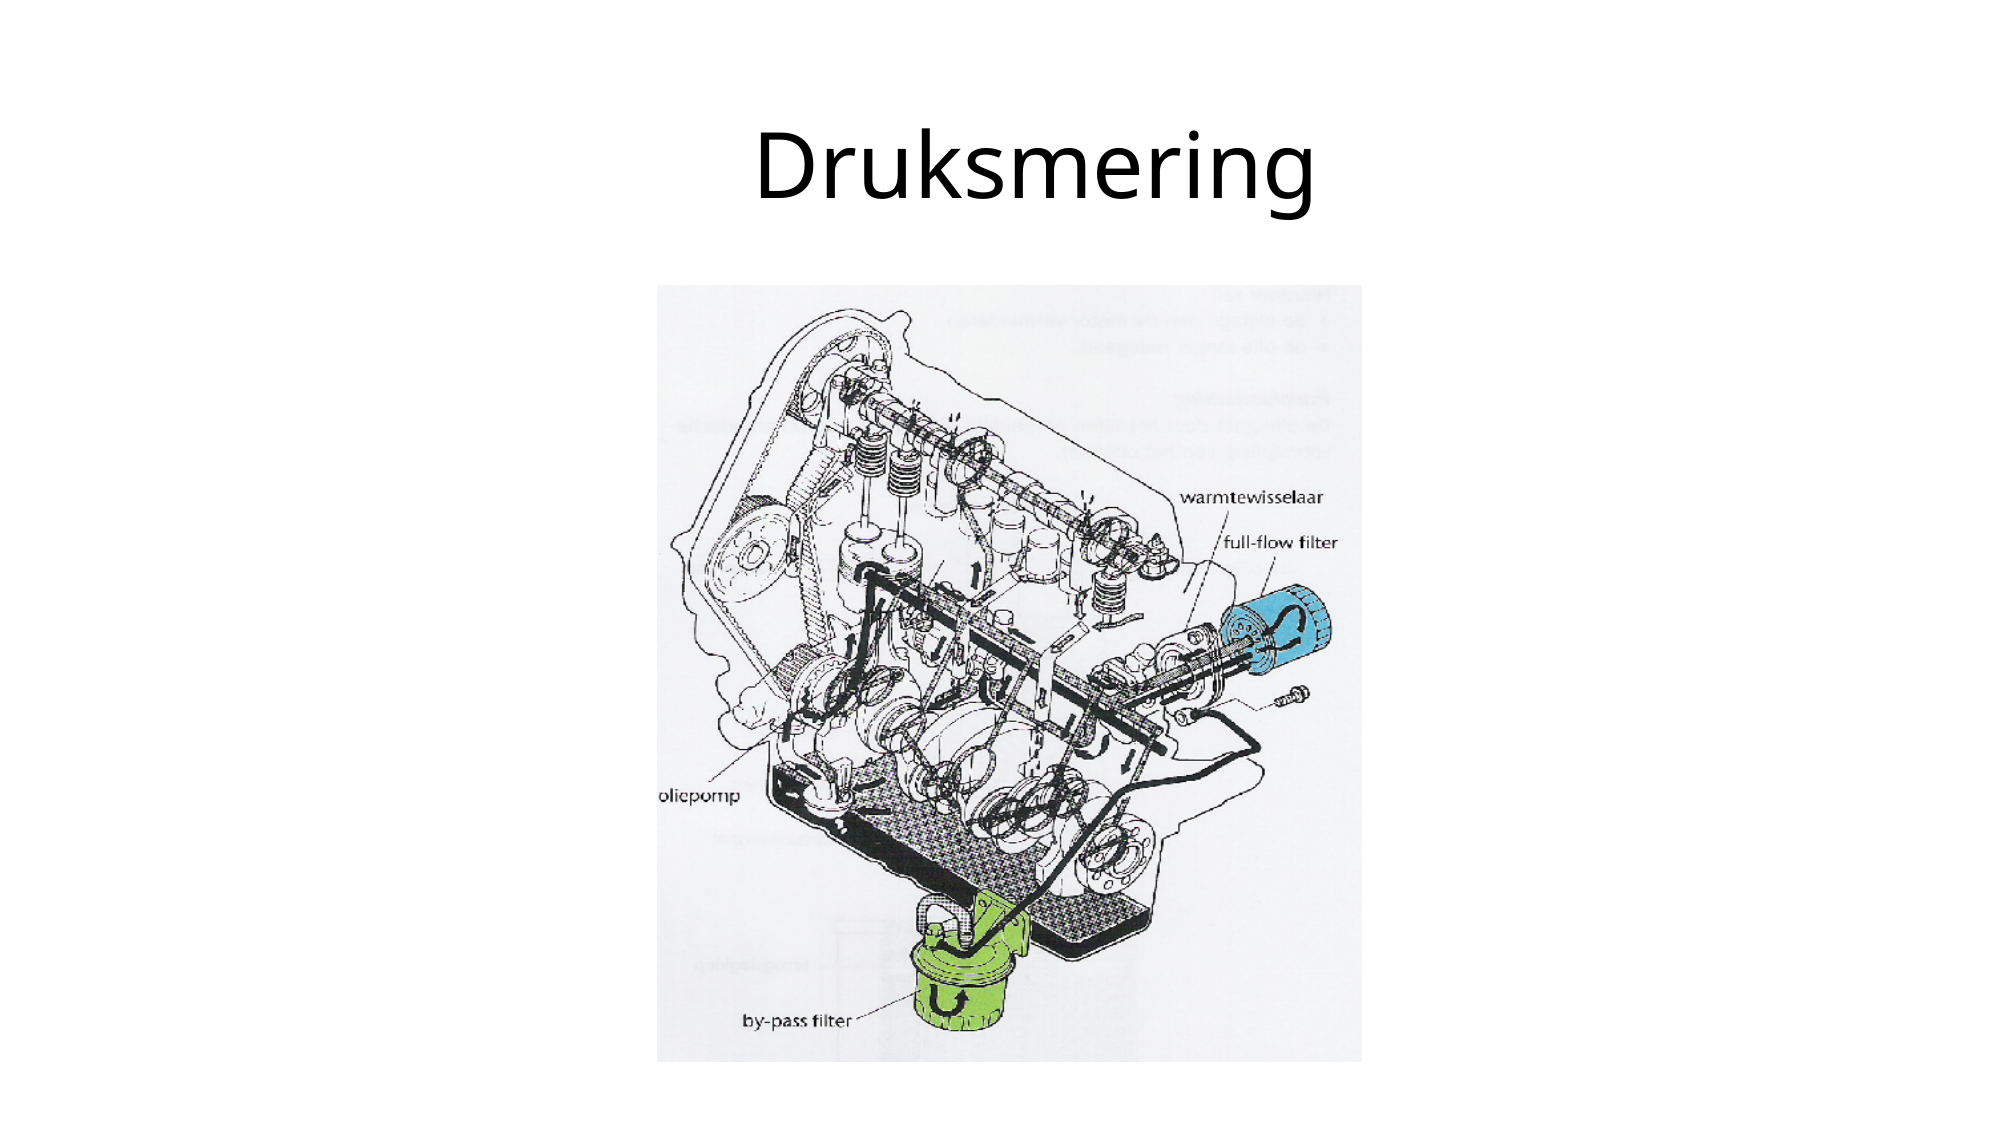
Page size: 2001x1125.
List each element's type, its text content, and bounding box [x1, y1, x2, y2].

title Druksmering [137, 59, 1863, 278]
picture [657, 285, 1362, 1062]
